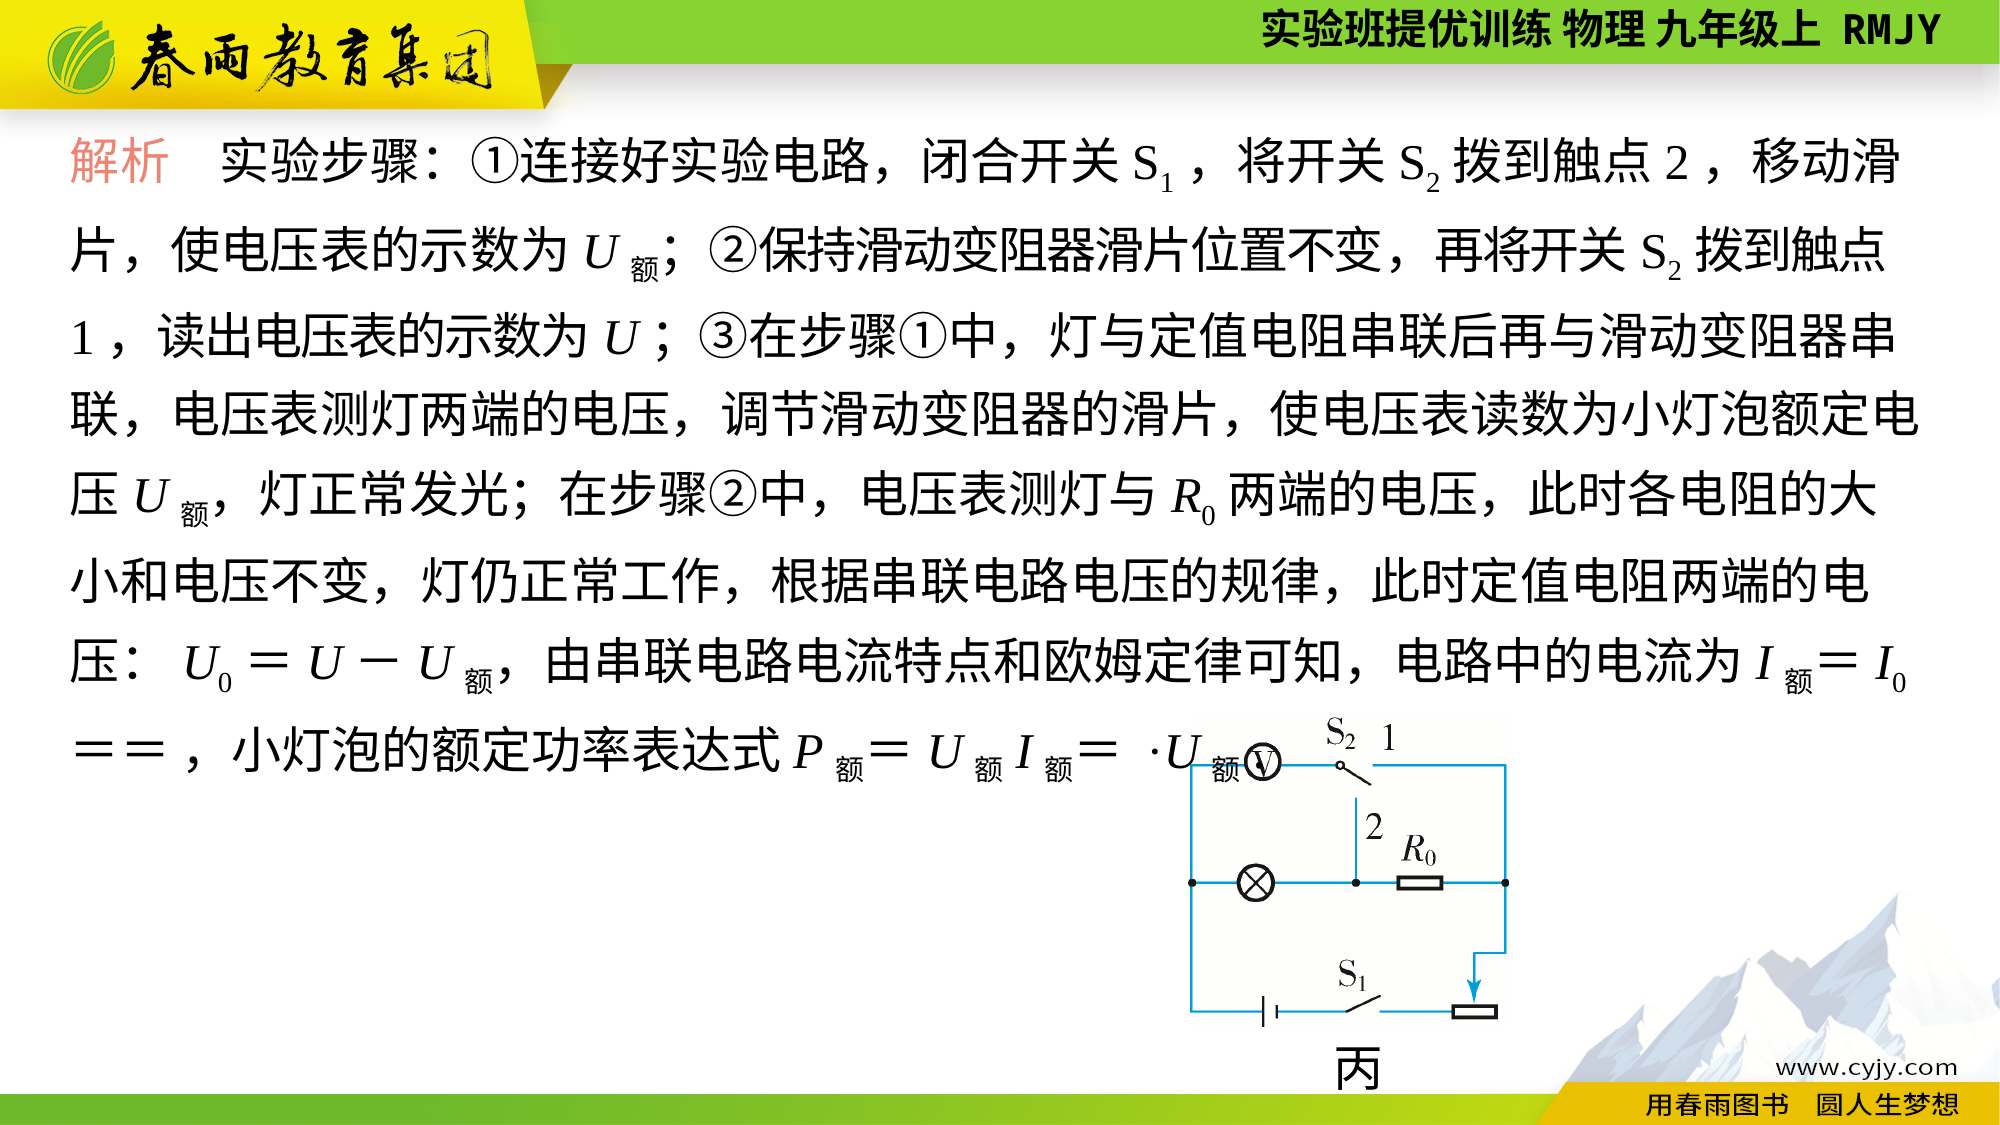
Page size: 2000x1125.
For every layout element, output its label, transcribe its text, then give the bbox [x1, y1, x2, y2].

picture [0, 0, 2000, 1125]
text_box 丙 [1319, 1036, 1400, 1105]
